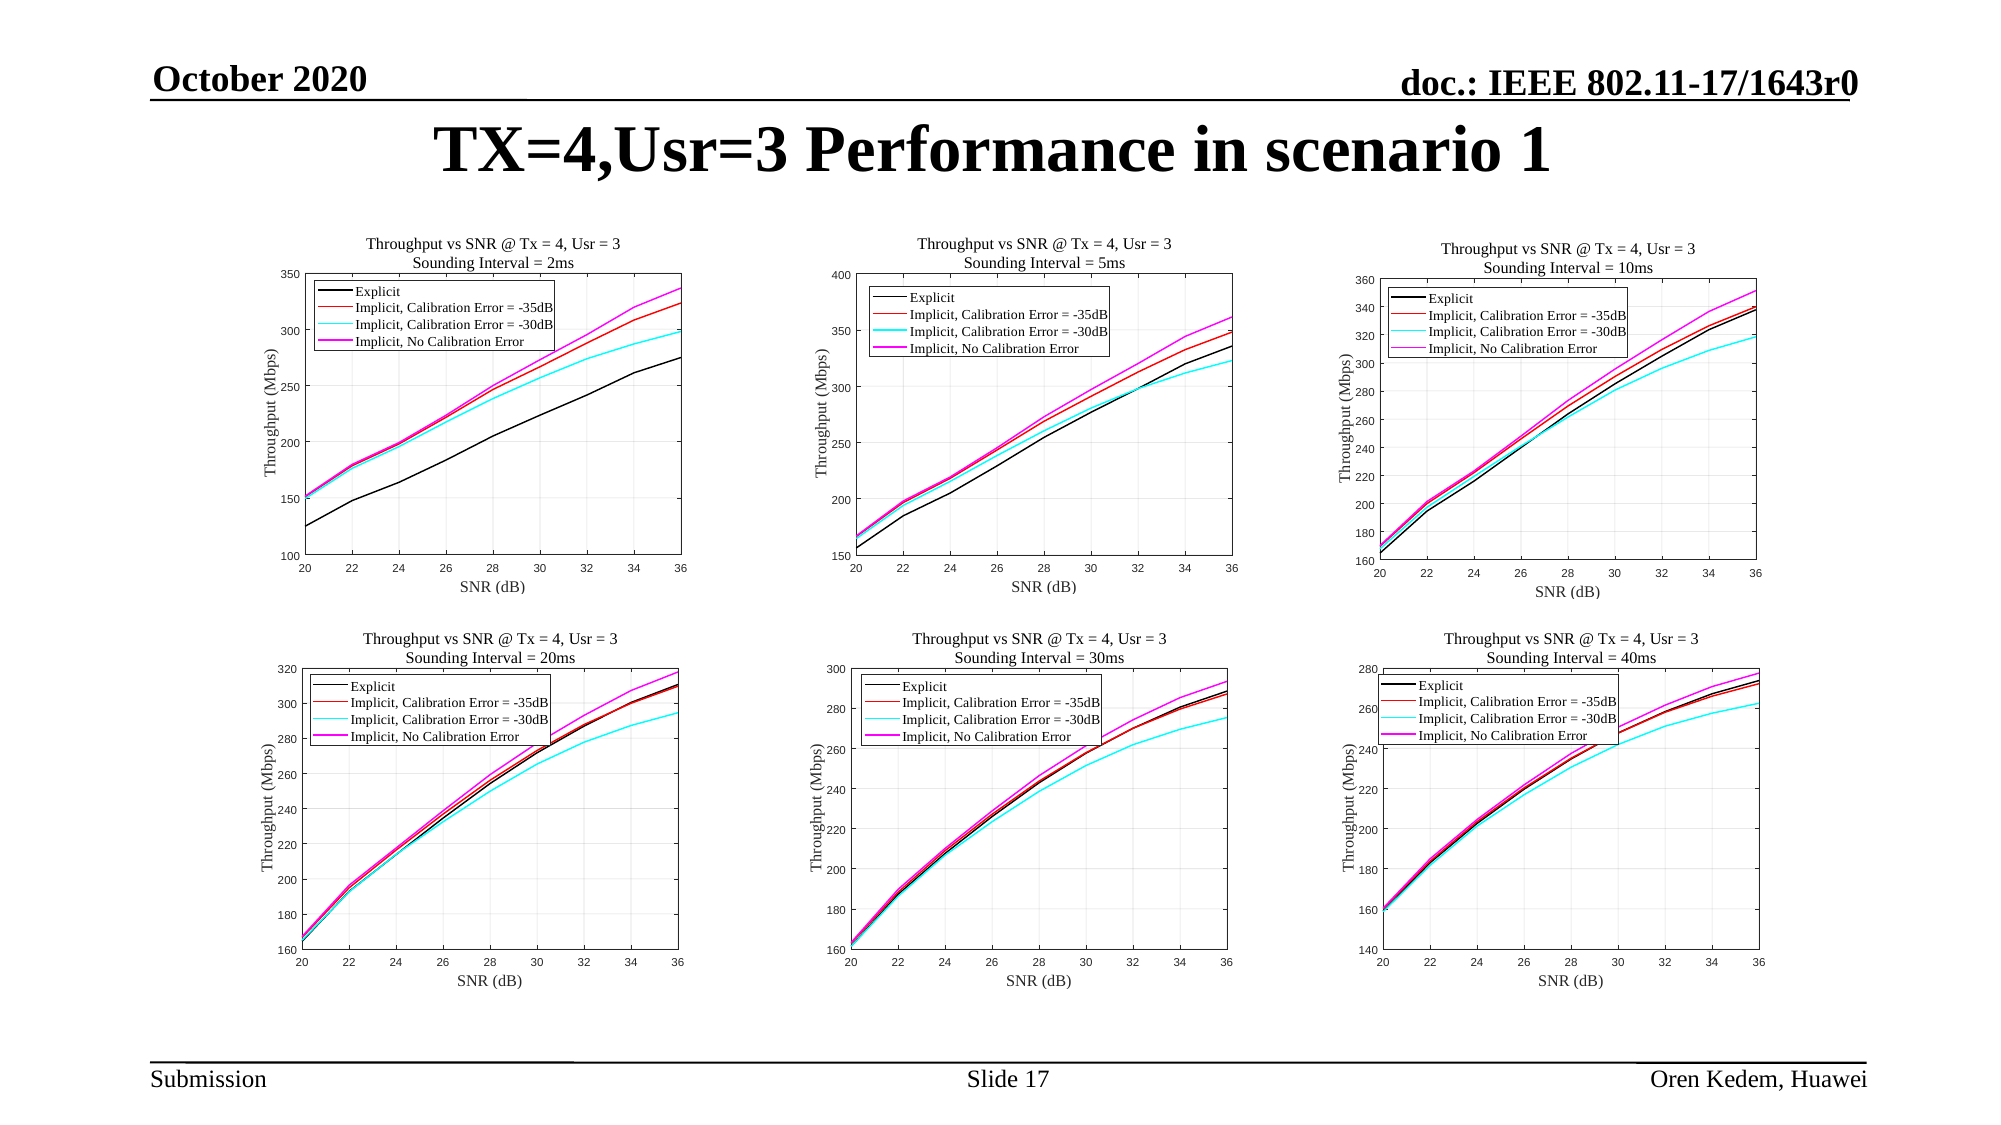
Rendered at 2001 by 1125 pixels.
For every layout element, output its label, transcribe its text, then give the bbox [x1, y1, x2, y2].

footer Oren Kedem, Huawei [1171, 1061, 1869, 1093]
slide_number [152, 54, 563, 100]
title TX=4,Usr=3 Performance in scenario 1 [152, 90, 1853, 199]
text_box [238, 230, 1805, 989]
slide_number Slide 17 [950, 1061, 1067, 1123]
